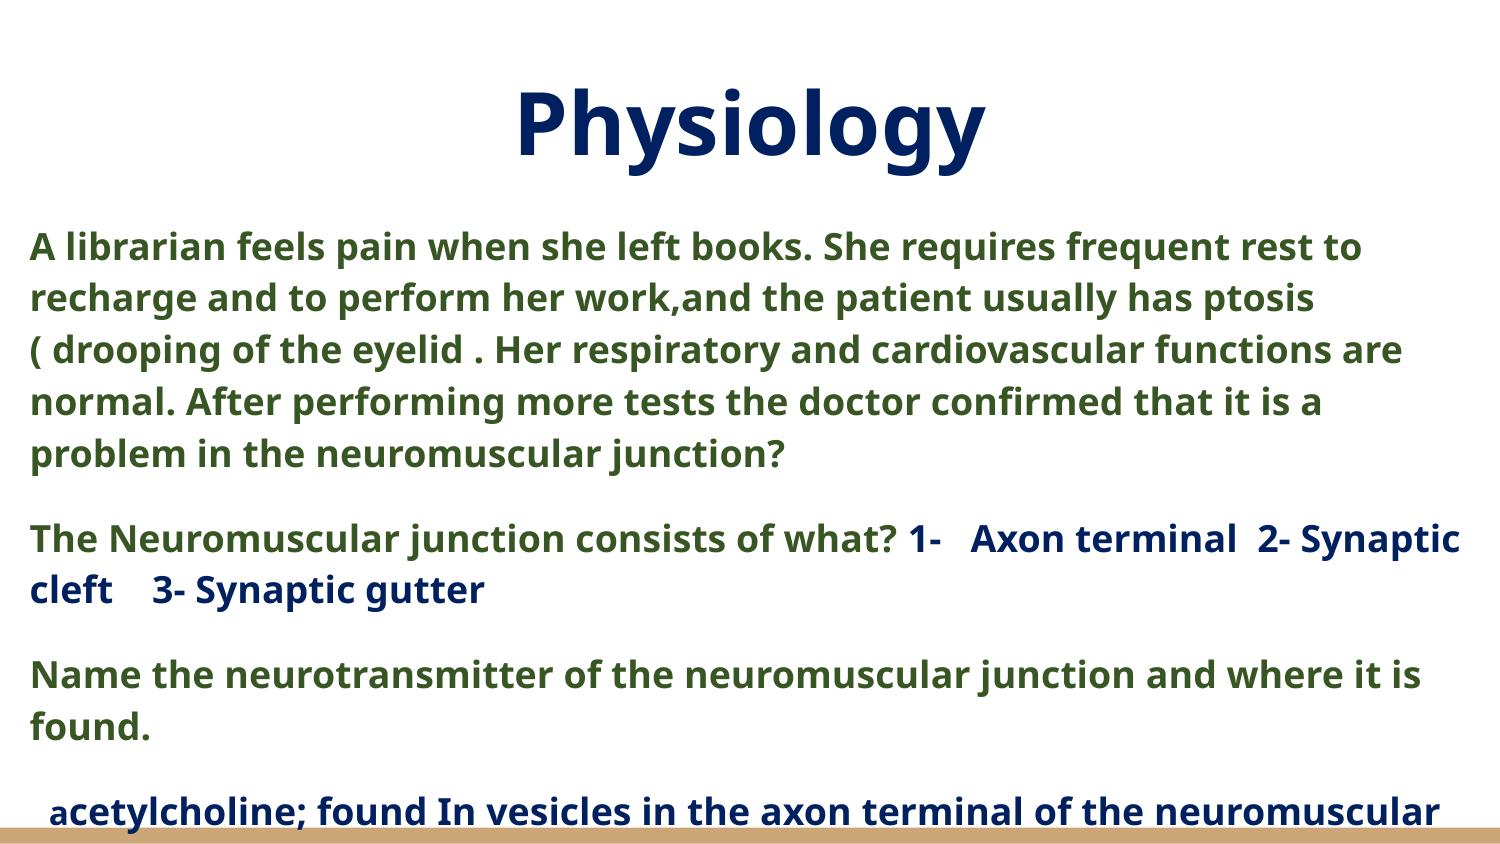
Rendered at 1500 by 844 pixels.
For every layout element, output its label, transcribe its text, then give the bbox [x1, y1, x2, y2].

title Physiology [51, 51, 1449, 189]
list A librarian feels pain when she left books. She requires frequent rest to recharge and to perform her work,and the patient usually has ptosis ( drooping of the eyelid . Her respiratory and cardiovascular functions are normal. After performing more tests the doctor confirmed that it is a problem in the neuromuscular junction? The Neuromuscular junction consists of what? 1- Axon terminal 2- Synaptic cleft 3- Synaptic gutter Name the neurotransmitter of the neuromuscular junction and where it is found. acetylcholine; found In vesicles in the axon terminal of the neuromuscular junction [14, 200, 1487, 827]
